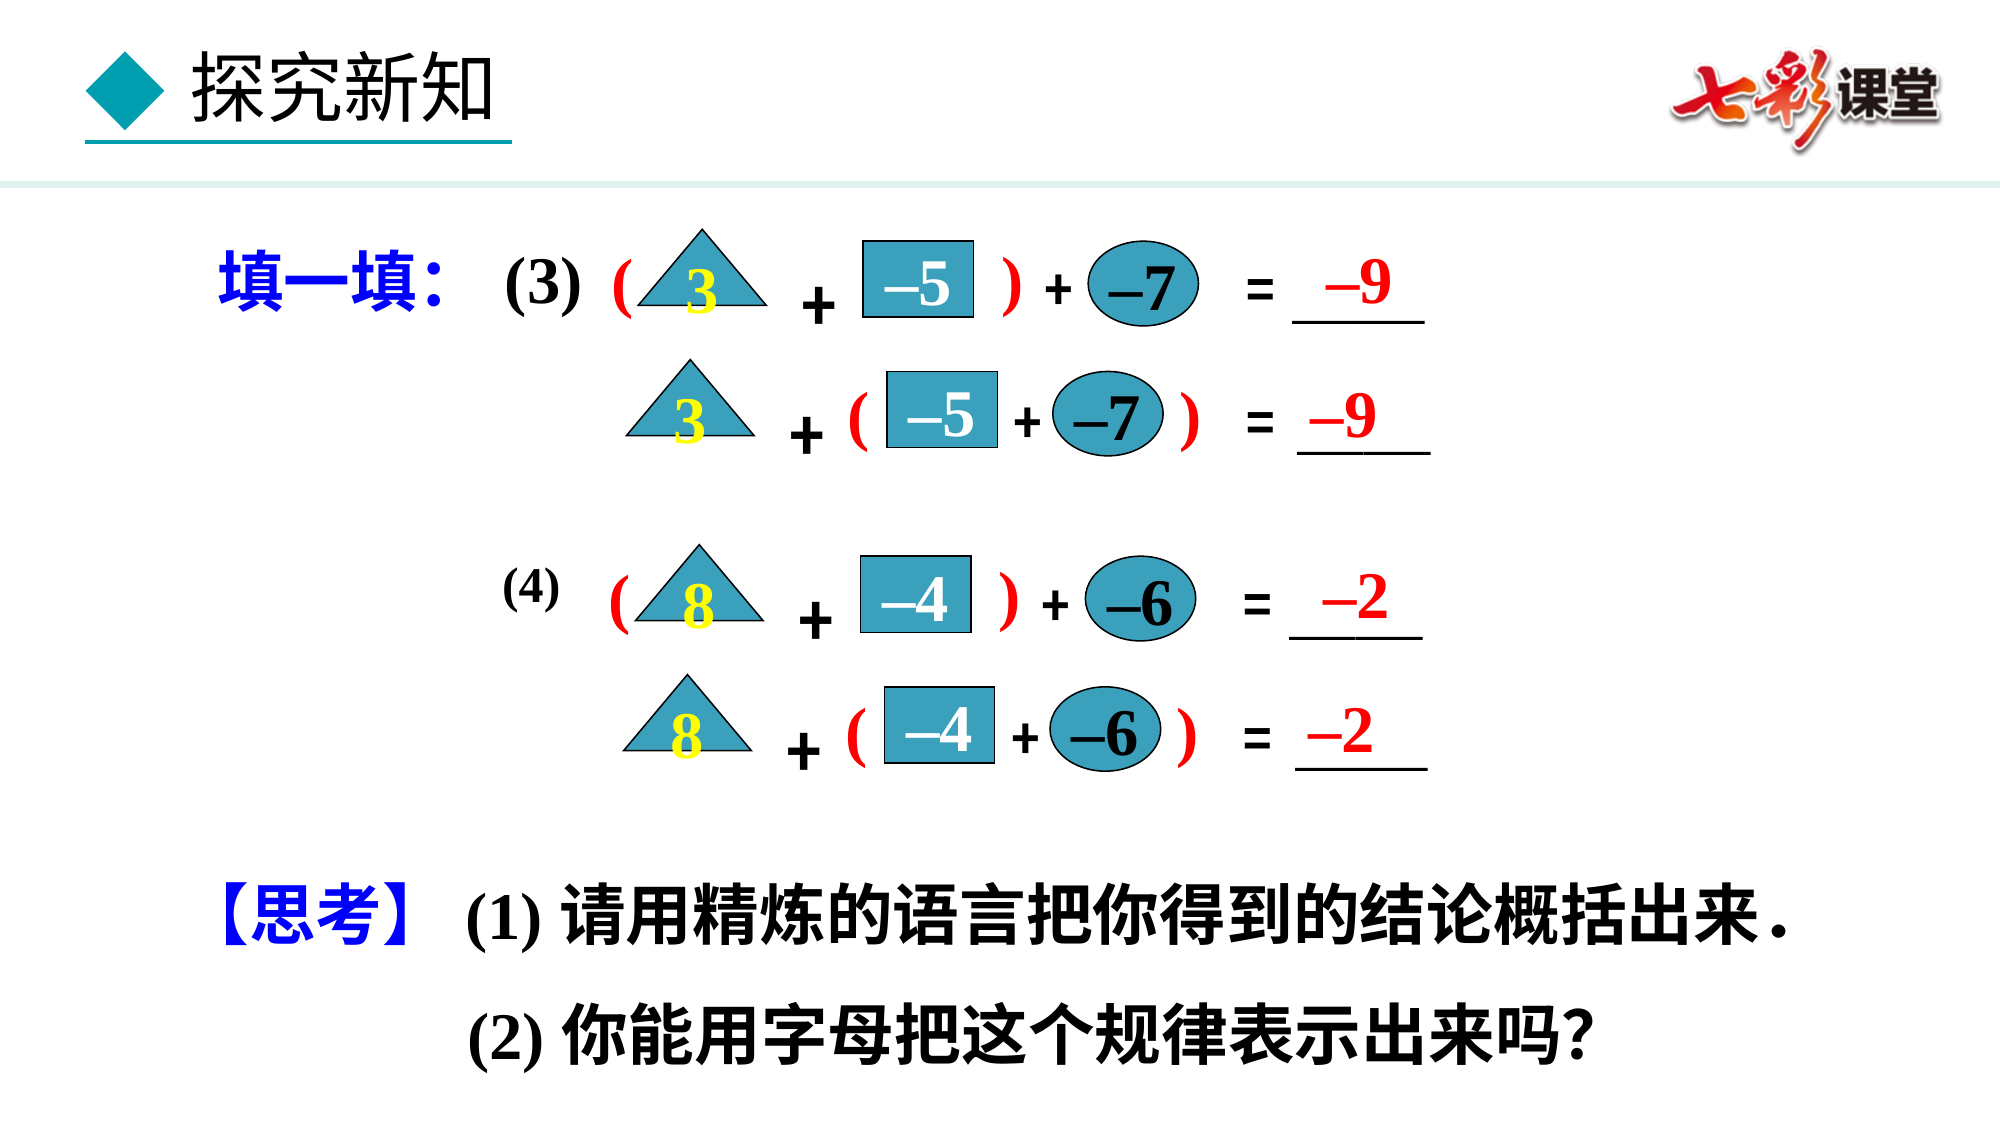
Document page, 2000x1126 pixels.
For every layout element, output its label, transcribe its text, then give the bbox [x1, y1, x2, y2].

text_box –5 [881, 241, 974, 318]
text_box (4) [482, 542, 606, 623]
picture [1666, 42, 1948, 157]
text_box –6 [1110, 556, 1196, 641]
text_box ﹢ [742, 677, 867, 798]
text_box ﹢ [1005, 229, 1113, 329]
text_box ( [588, 544, 671, 645]
text_box ﹢ [1002, 544, 1110, 645]
text_box ( [591, 229, 674, 329]
text_box ﹦ [1207, 228, 1306, 329]
text_box 【思考】(1)请用精炼的语言把你得到的结论概括出来． (2)你能用字母把这个规律表示出来吗？ [162, 822, 1940, 1083]
text_box ＿＿ [1269, 555, 1444, 656]
text_box ﹢ [757, 232, 881, 353]
text_box ﹢ [745, 362, 869, 483]
text_box –6 [1050, 686, 1156, 772]
text_box –9 [1290, 361, 1430, 462]
text_box 3 [626, 359, 745, 436]
text_box ﹢ [974, 362, 1082, 463]
text_box ＿＿ [1275, 686, 1449, 787]
text_box (3) [484, 227, 609, 328]
text_box ﹢ [754, 547, 878, 668]
text_box –2 [1288, 676, 1427, 777]
text_box –4 [908, 686, 971, 763]
text_box ( [827, 362, 911, 463]
text_box –4 [878, 556, 971, 633]
text_box ) [1159, 362, 1222, 463]
text_box 8 [623, 674, 742, 751]
text_box ＿＿ [1277, 371, 1452, 471]
text_box ﹦ [1204, 543, 1303, 644]
text_box 8 [671, 544, 754, 621]
text_box ﹦ [1222, 362, 1290, 463]
text_box ＿＿ [1272, 240, 1446, 340]
text_box –7 [1113, 241, 1199, 326]
text_box –9 [1306, 226, 1419, 327]
text_box 3 [674, 229, 757, 306]
text_box –2 [1303, 542, 1416, 643]
text_box ) [978, 542, 1042, 643]
text_box 填一填： [197, 229, 551, 330]
text_box ) [1156, 677, 1220, 778]
text_box ) [981, 226, 1044, 327]
text_box ( [825, 677, 908, 778]
text_box ﹢ [971, 677, 1079, 778]
text_box –7 [1052, 371, 1159, 456]
text_box ﹦ [1220, 677, 1288, 778]
text_box –5 [911, 371, 974, 448]
